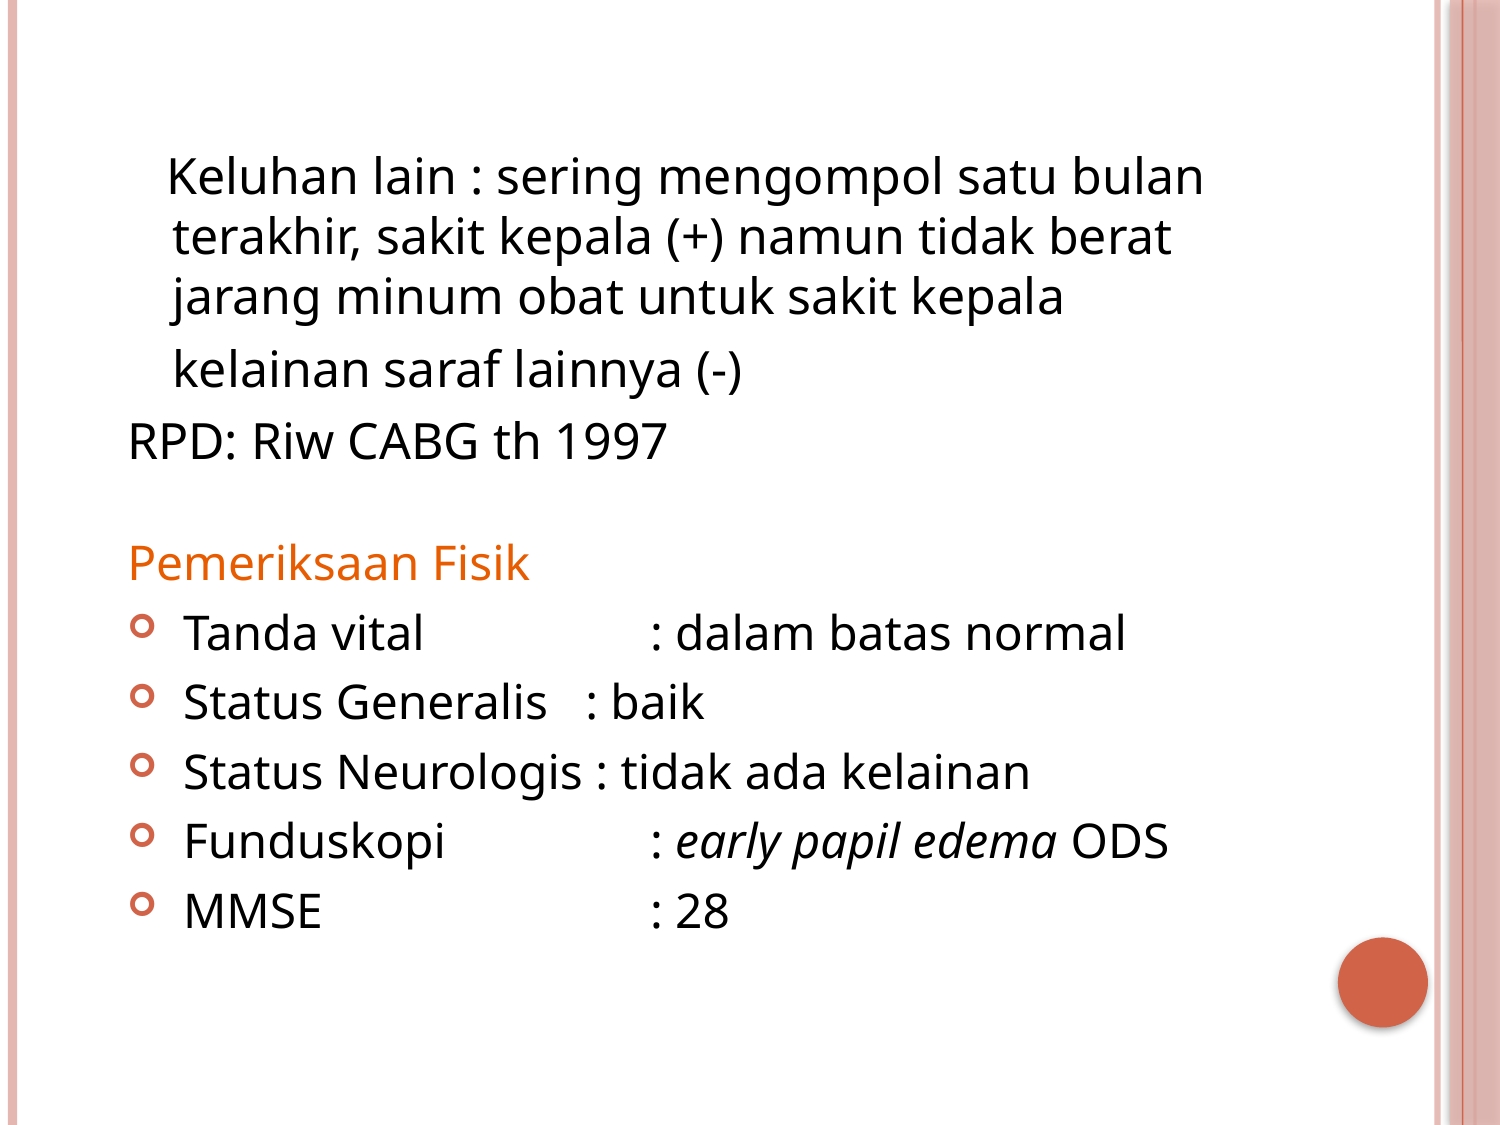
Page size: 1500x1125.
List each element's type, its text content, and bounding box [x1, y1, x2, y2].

text_box Pemeriksaan Fisik Tanda vital : dalam batas normal Status Generalis : baik Status Neurologis : tidak ada kelainan Funduskopi : early papil edema ODS MMSE : 28 [112, 525, 1225, 950]
list Keluhan lain : sering mengompol satu bulan terakhir, sakit kepala (+) namun tidak berat jarang minum obat untuk sakit kepala kelainan saraf lainnya (-) RPD: Riw CABG th 1997 [112, 137, 1338, 500]
